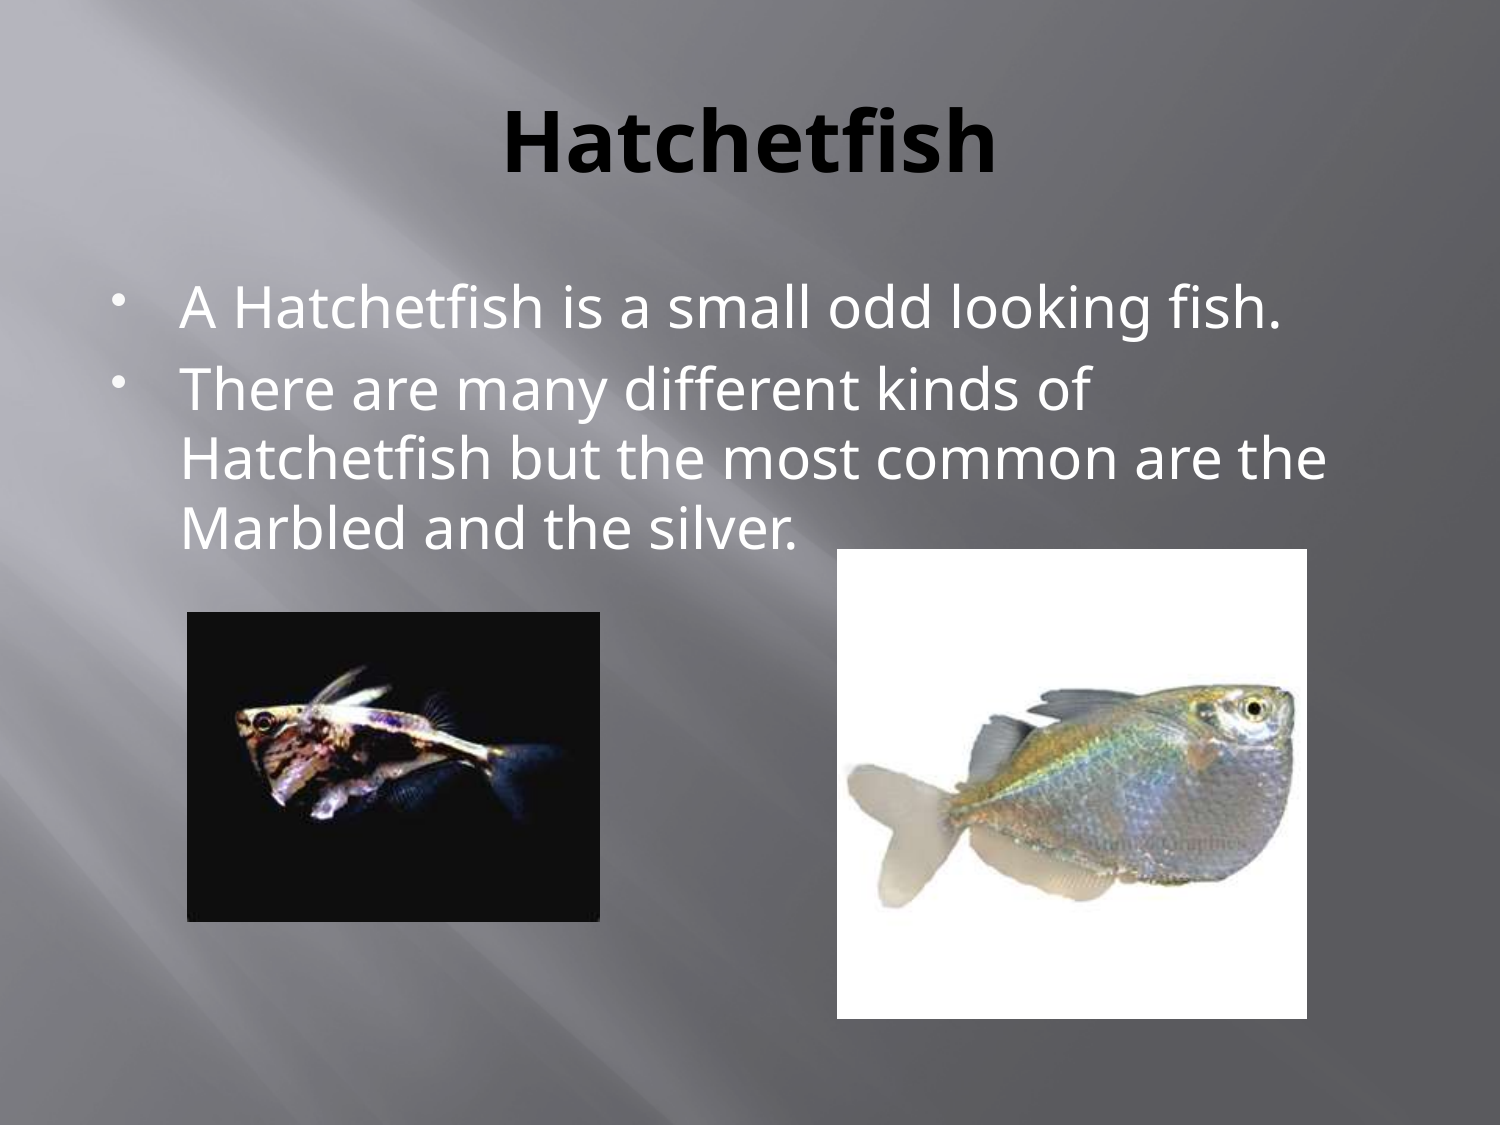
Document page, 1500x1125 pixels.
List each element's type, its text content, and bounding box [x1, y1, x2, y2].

picture [837, 549, 1307, 1019]
picture [187, 612, 601, 923]
title Hatchetfish [75, 45, 1425, 233]
list A Hatchetfish is a small odd looking fish. There are many different kinds of Hatchetfish but the most common are the Marbled and the silver. [75, 262, 1425, 1035]
